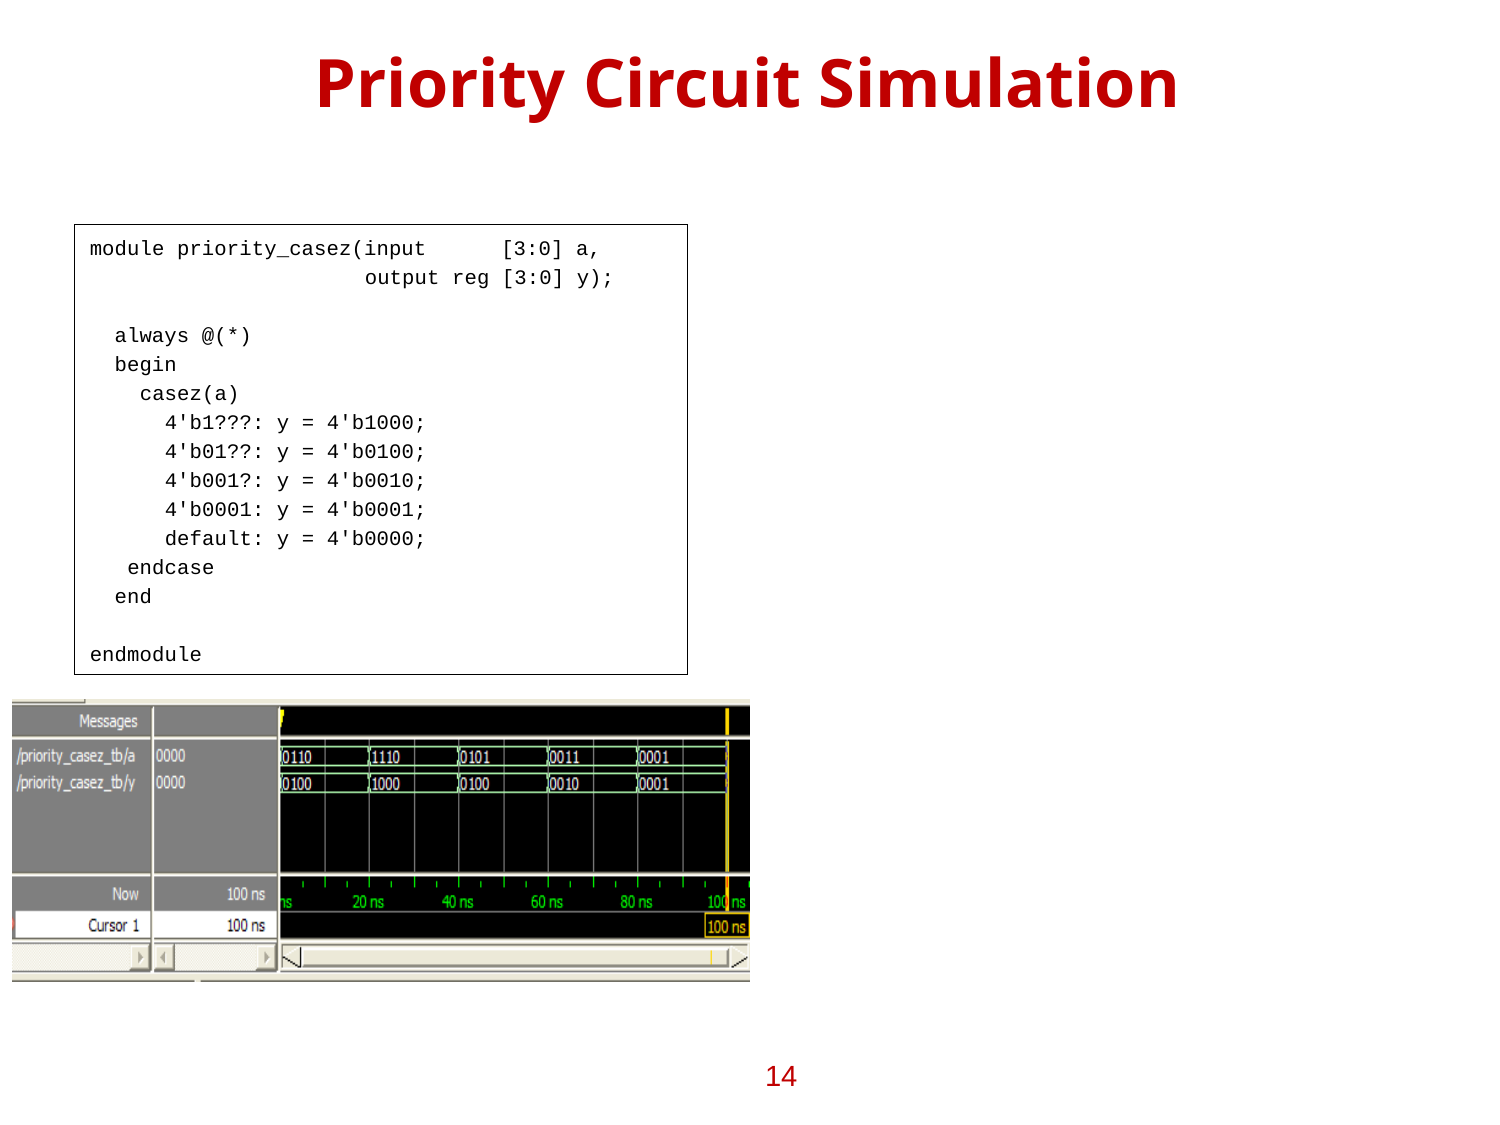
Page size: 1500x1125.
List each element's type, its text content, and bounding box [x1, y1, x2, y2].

text_box module priority_casez(input [3:0] a, output reg [3:0] y); always @(*) begin casez(a) 4'b1???: y = 4'b1000; 4'b01??: y = 4'b0100; 4'b001?: y = 4'b0010; 4'b0001: y = 4'b0001; default: y = 4'b0000; endcase end endmodule [74, 224, 688, 675]
title Priority Circuit Simulation [124, 12, 1388, 151]
slide_number 14 [649, 1049, 913, 1125]
picture [12, 699, 751, 982]
